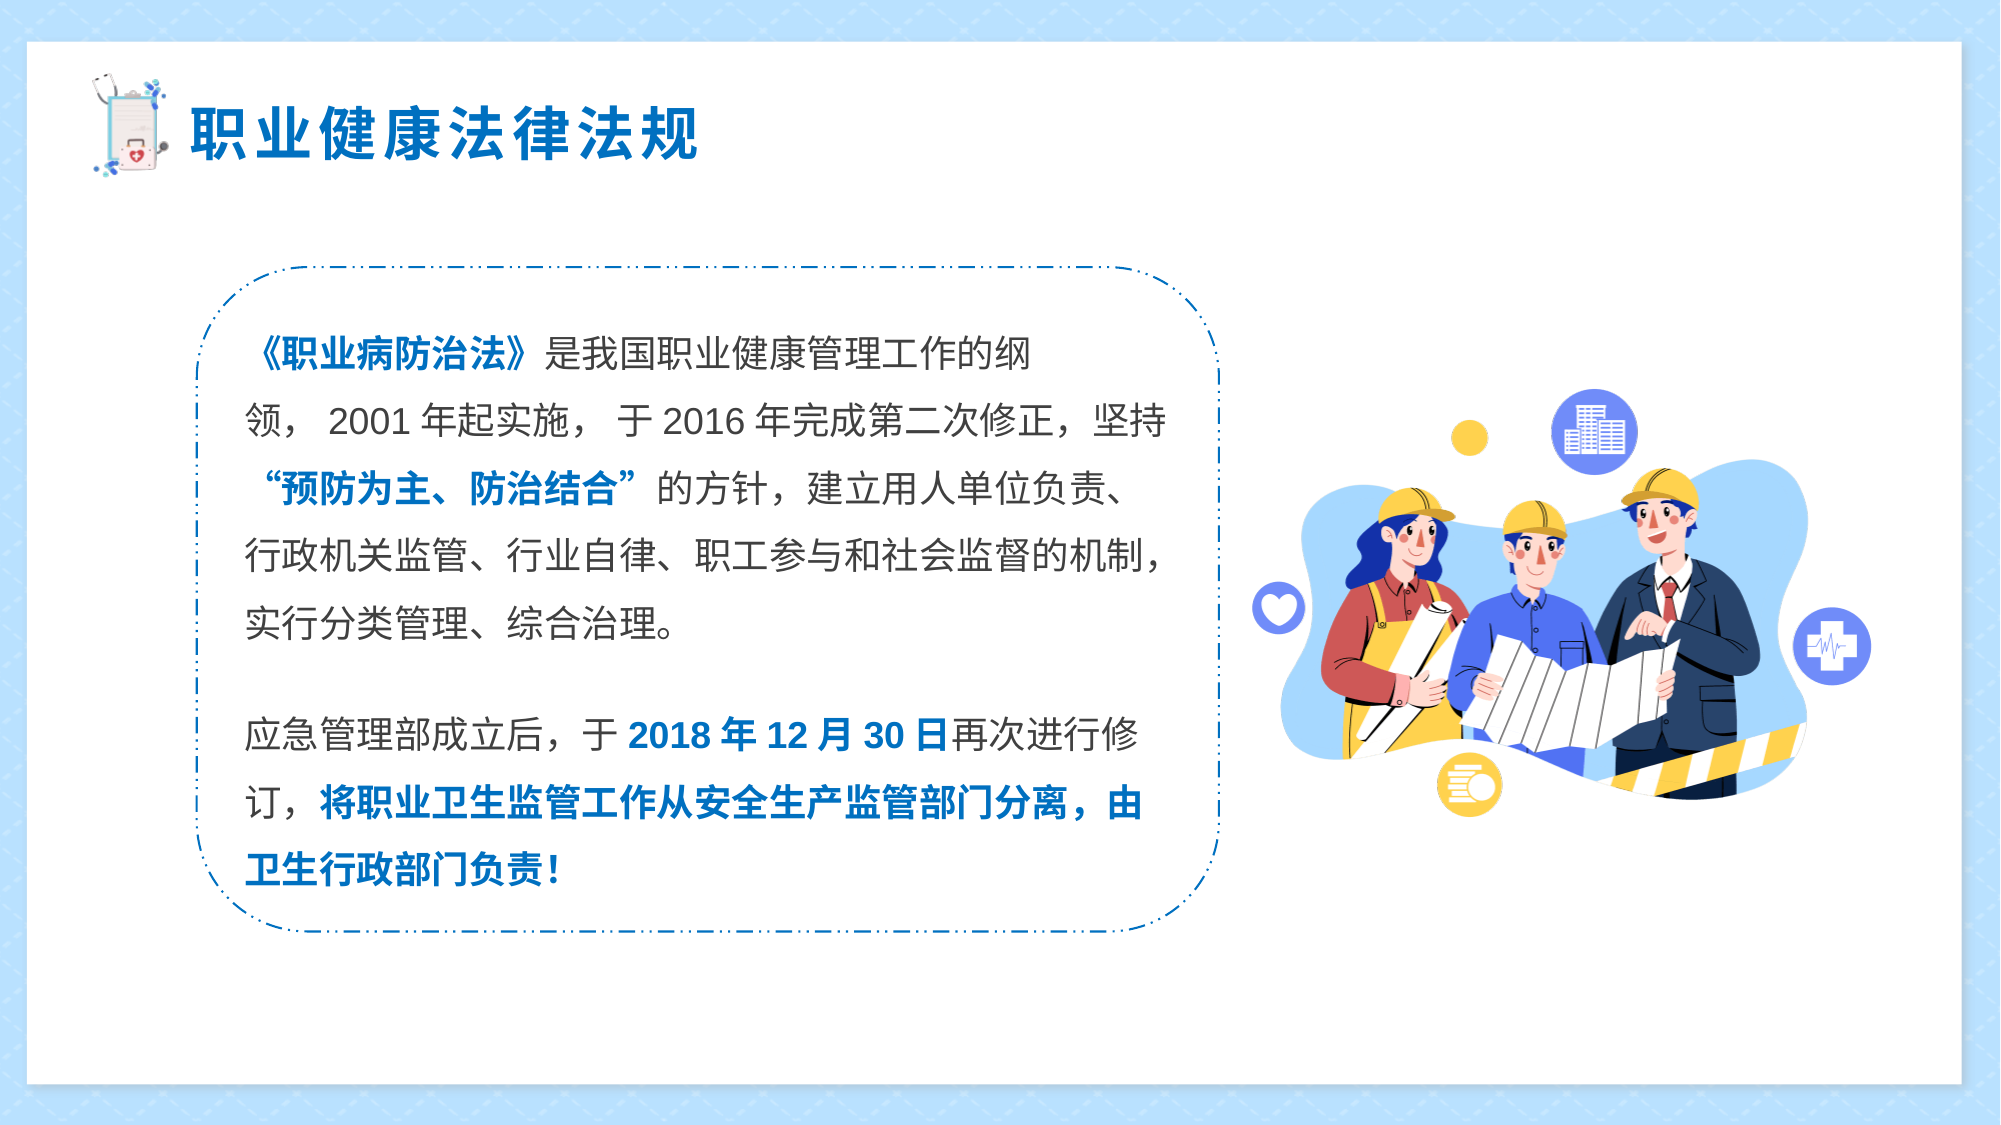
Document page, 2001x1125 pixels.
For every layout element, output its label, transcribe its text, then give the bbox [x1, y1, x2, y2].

picture [0, 0, 2000, 1125]
text_box 《职业病防治法》是我国职业健康管理工作的纲领，2001年起实施， 于2016年完成第二次修正，坚持“预防为主、防治结合”的方针，建立用人单位负责、行政机关监管、行业自律、职工参与和社会监督的机制，实行分类管理、综合治理。 应急管理部成立后，于2018年12月30日再次进行修订，将职业卫生监管工作从安全生产监管部门分离，由卫生行政部门负责！ [196, 267, 1200, 932]
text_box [66, 66, 760, 194]
